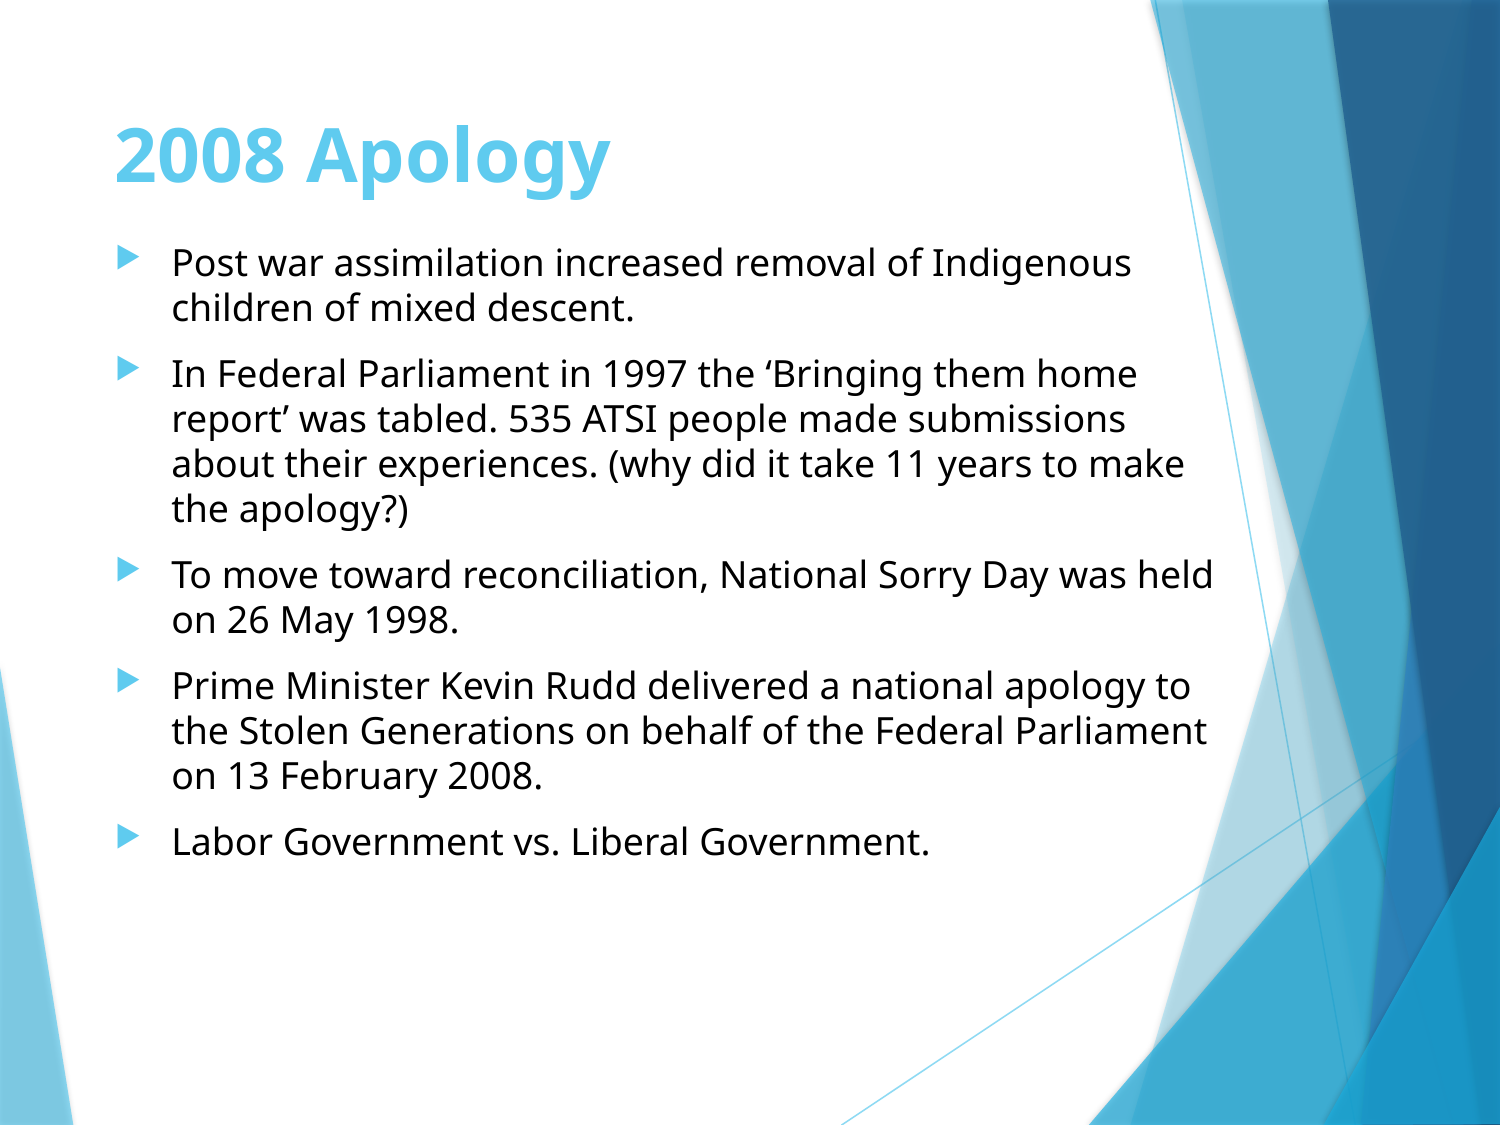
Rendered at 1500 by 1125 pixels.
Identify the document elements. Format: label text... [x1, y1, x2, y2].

title 2008 Apology [99, 99, 1142, 231]
list Post war assimilation increased removal of Indigenous children of mixed descent. In Federal Parliament in 1997 the ‘Bringing them home report’ was tabled. 535 ATSI people made submissions about their experiences. (why did it take 11 years to make the apology?) To move toward reconciliation, National Sorry Day was held on 26 May 1998. Prime Minister Kevin Rudd delivered a national apology to the Stolen Generations on behalf of the Federal Parliament on 13 February 2008. Labor Government vs. Liberal Government. [99, 231, 1234, 886]
